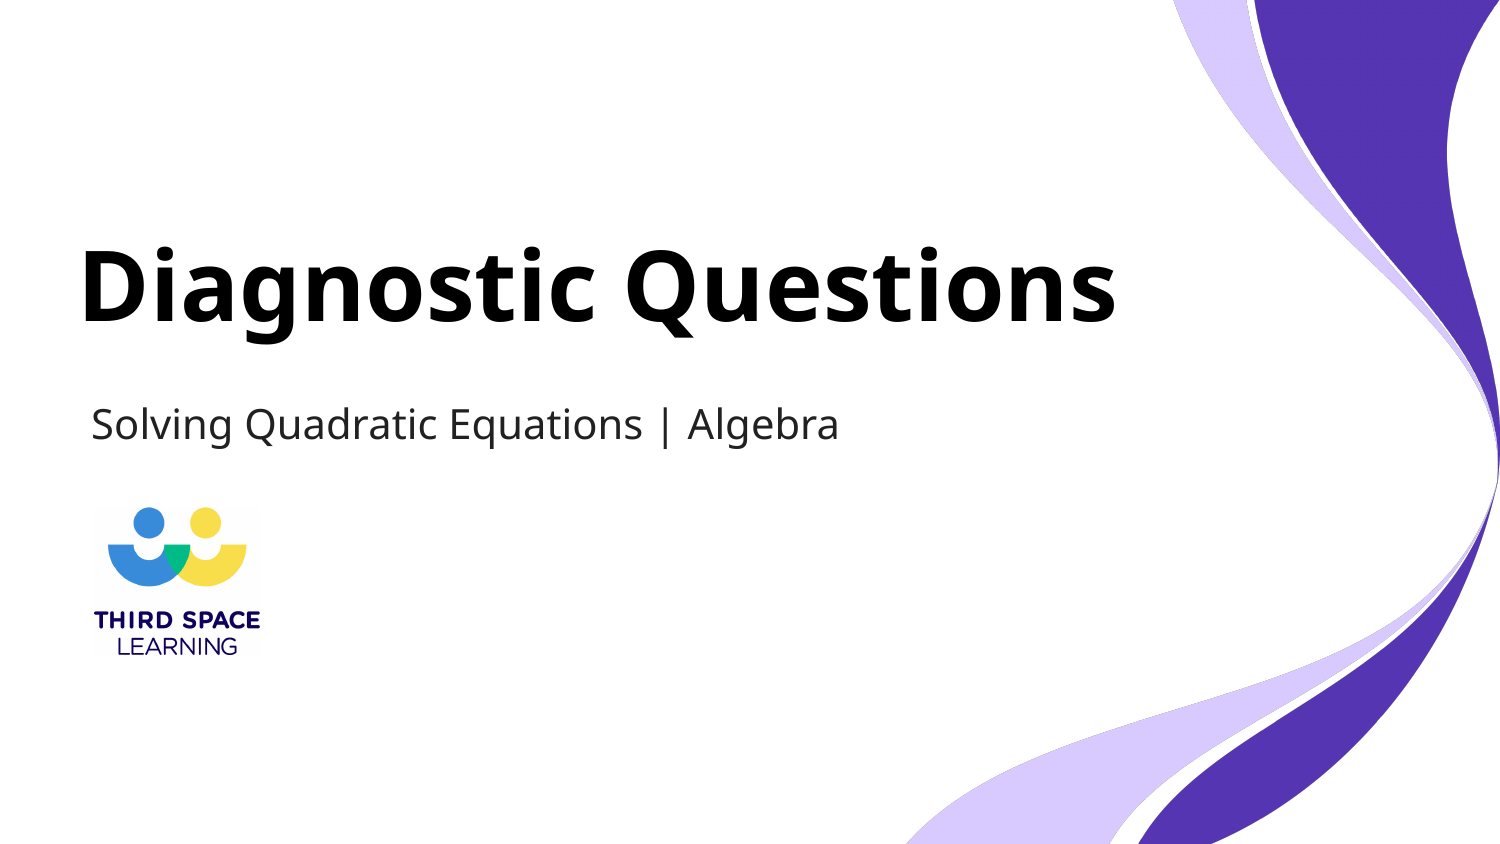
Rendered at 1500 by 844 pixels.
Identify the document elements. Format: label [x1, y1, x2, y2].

picture [901, 0, 1500, 844]
picture [94, 507, 260, 655]
